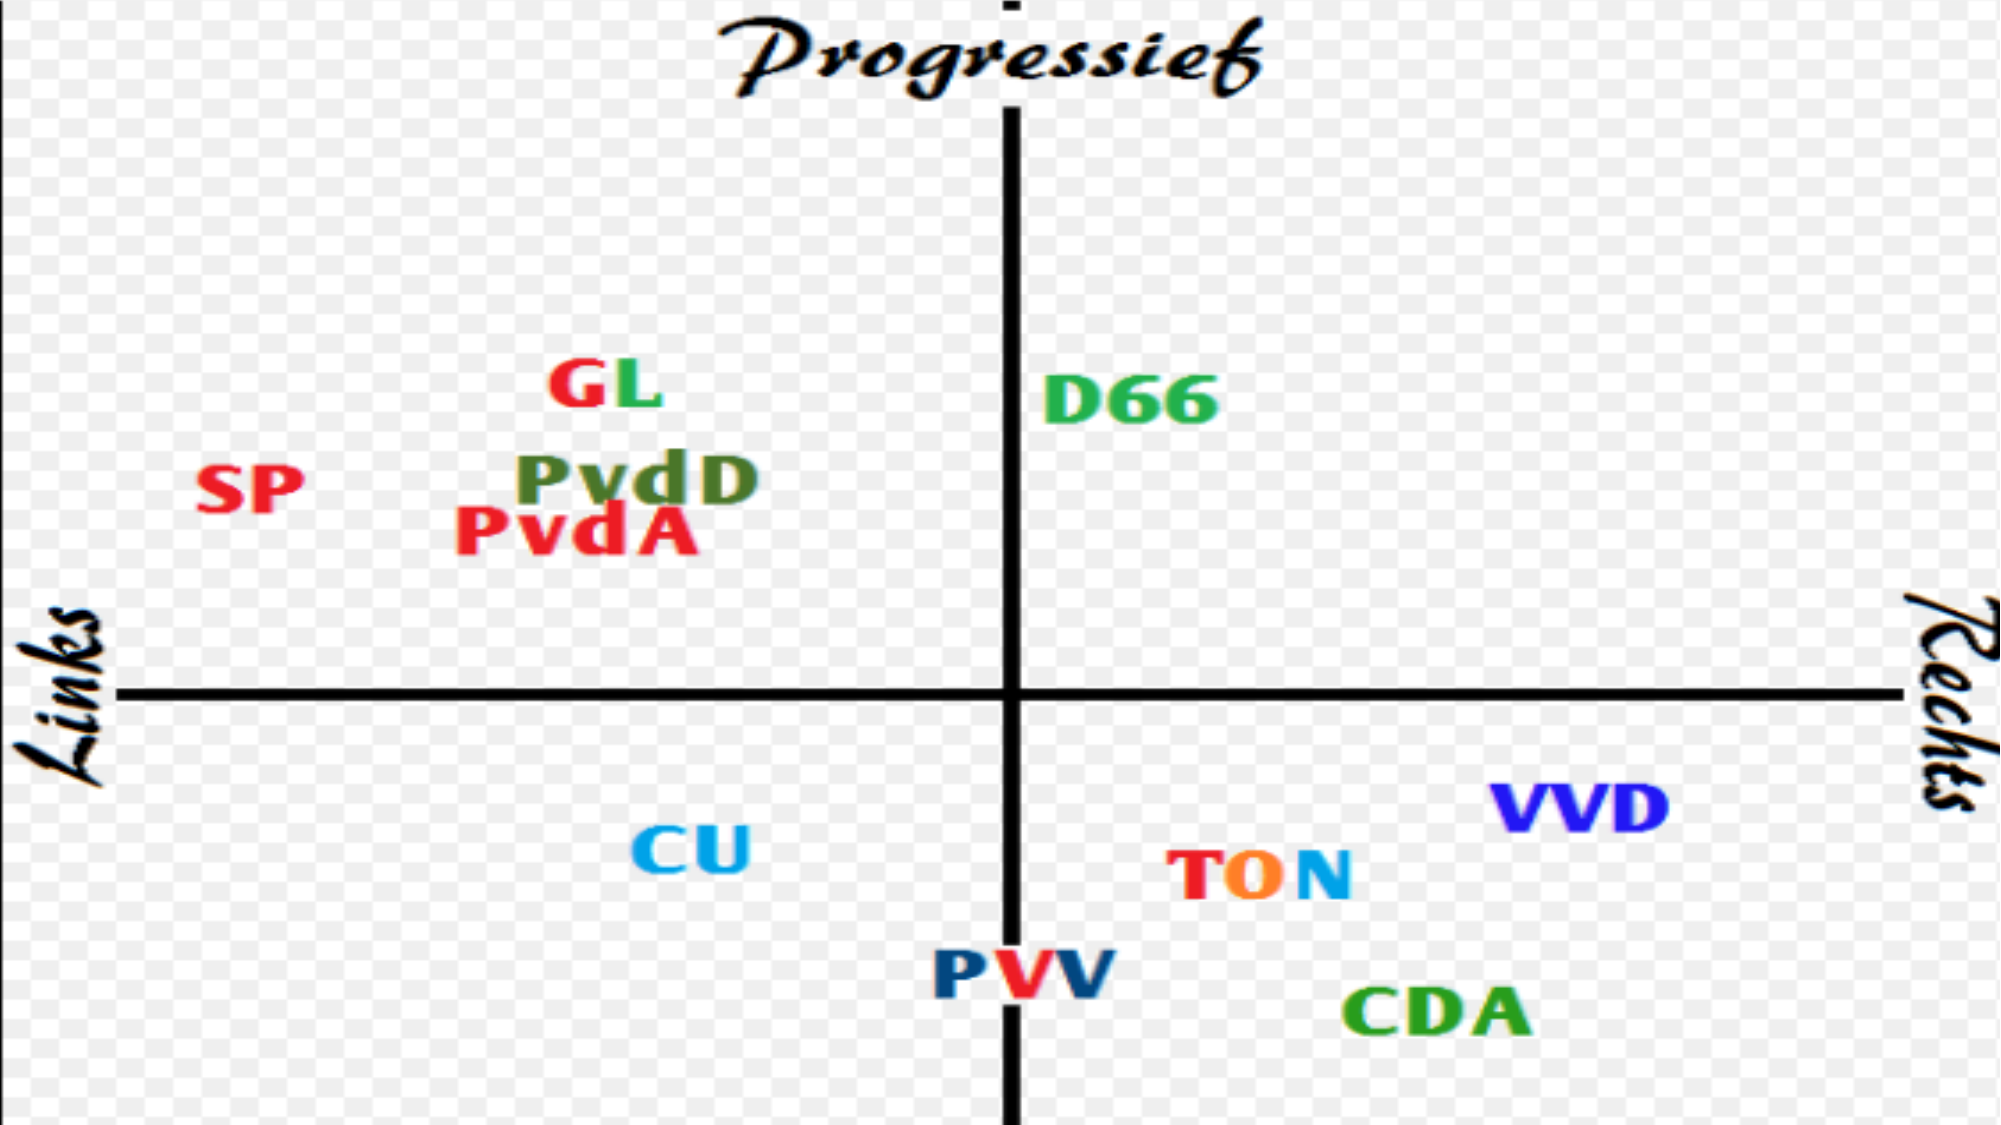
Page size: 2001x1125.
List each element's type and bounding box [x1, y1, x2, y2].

list [0, 0, 2000, 1125]
